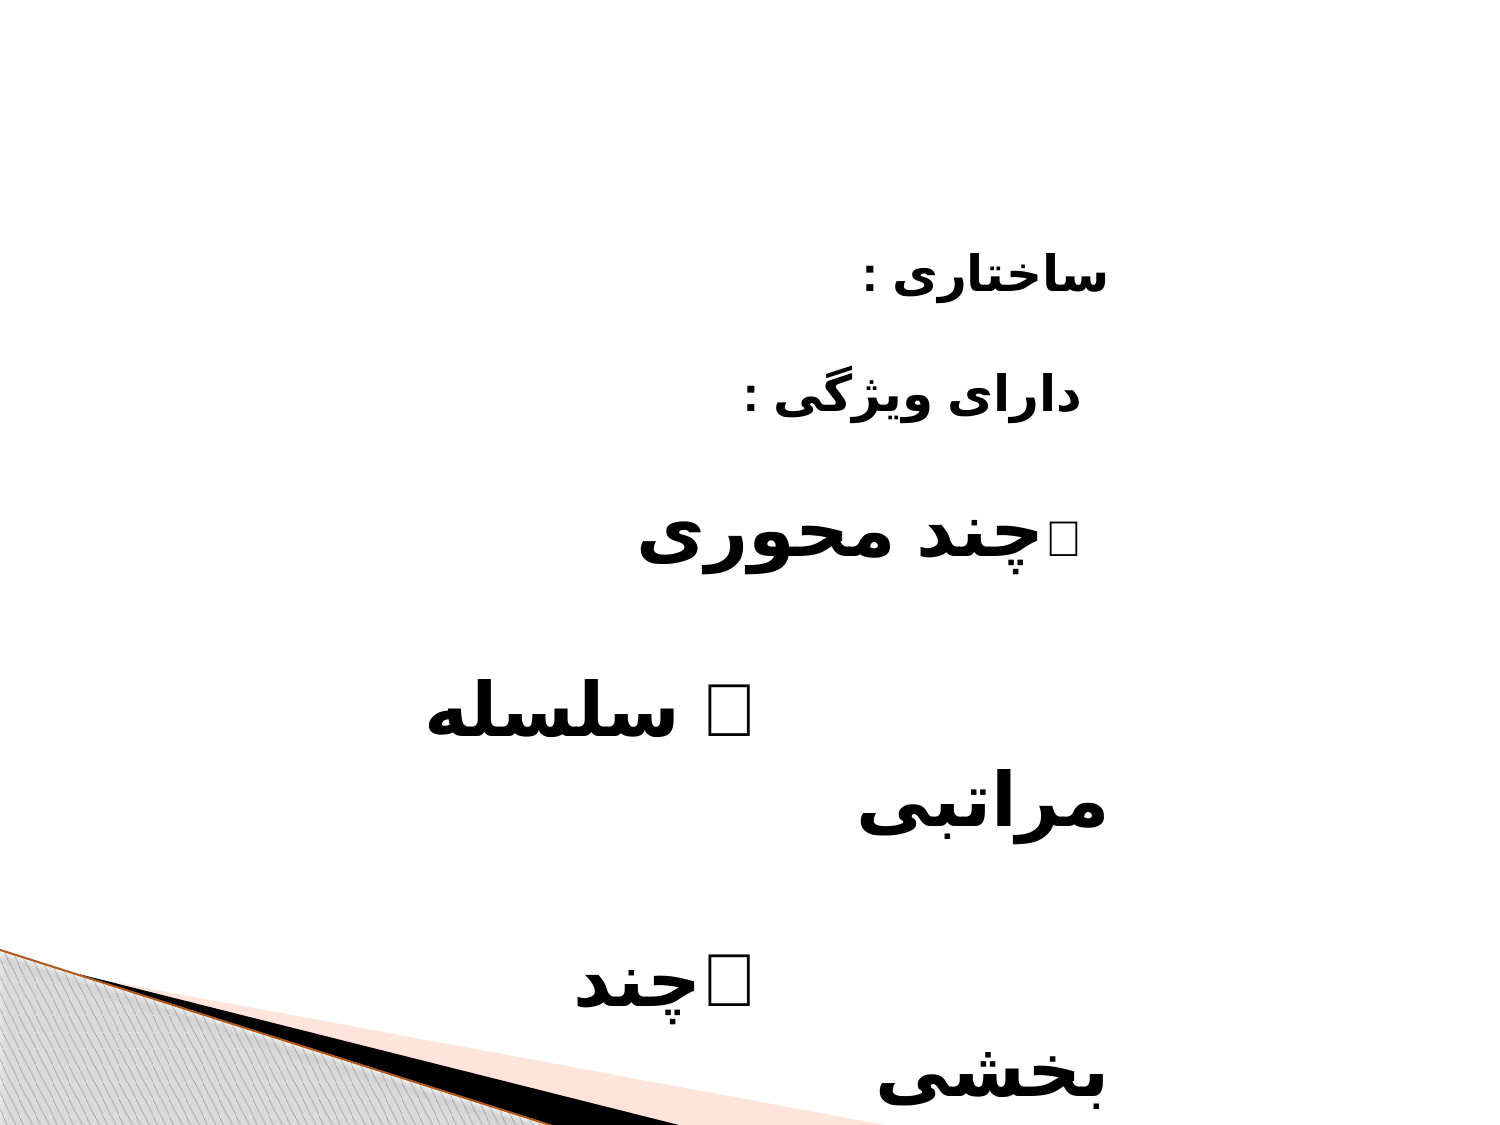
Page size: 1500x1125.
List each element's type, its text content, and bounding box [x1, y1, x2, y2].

text_box ساختاری : دارای ویژگی : چند محوری  سلسله مراتبی چند بخشی [374, 234, 1125, 1125]
